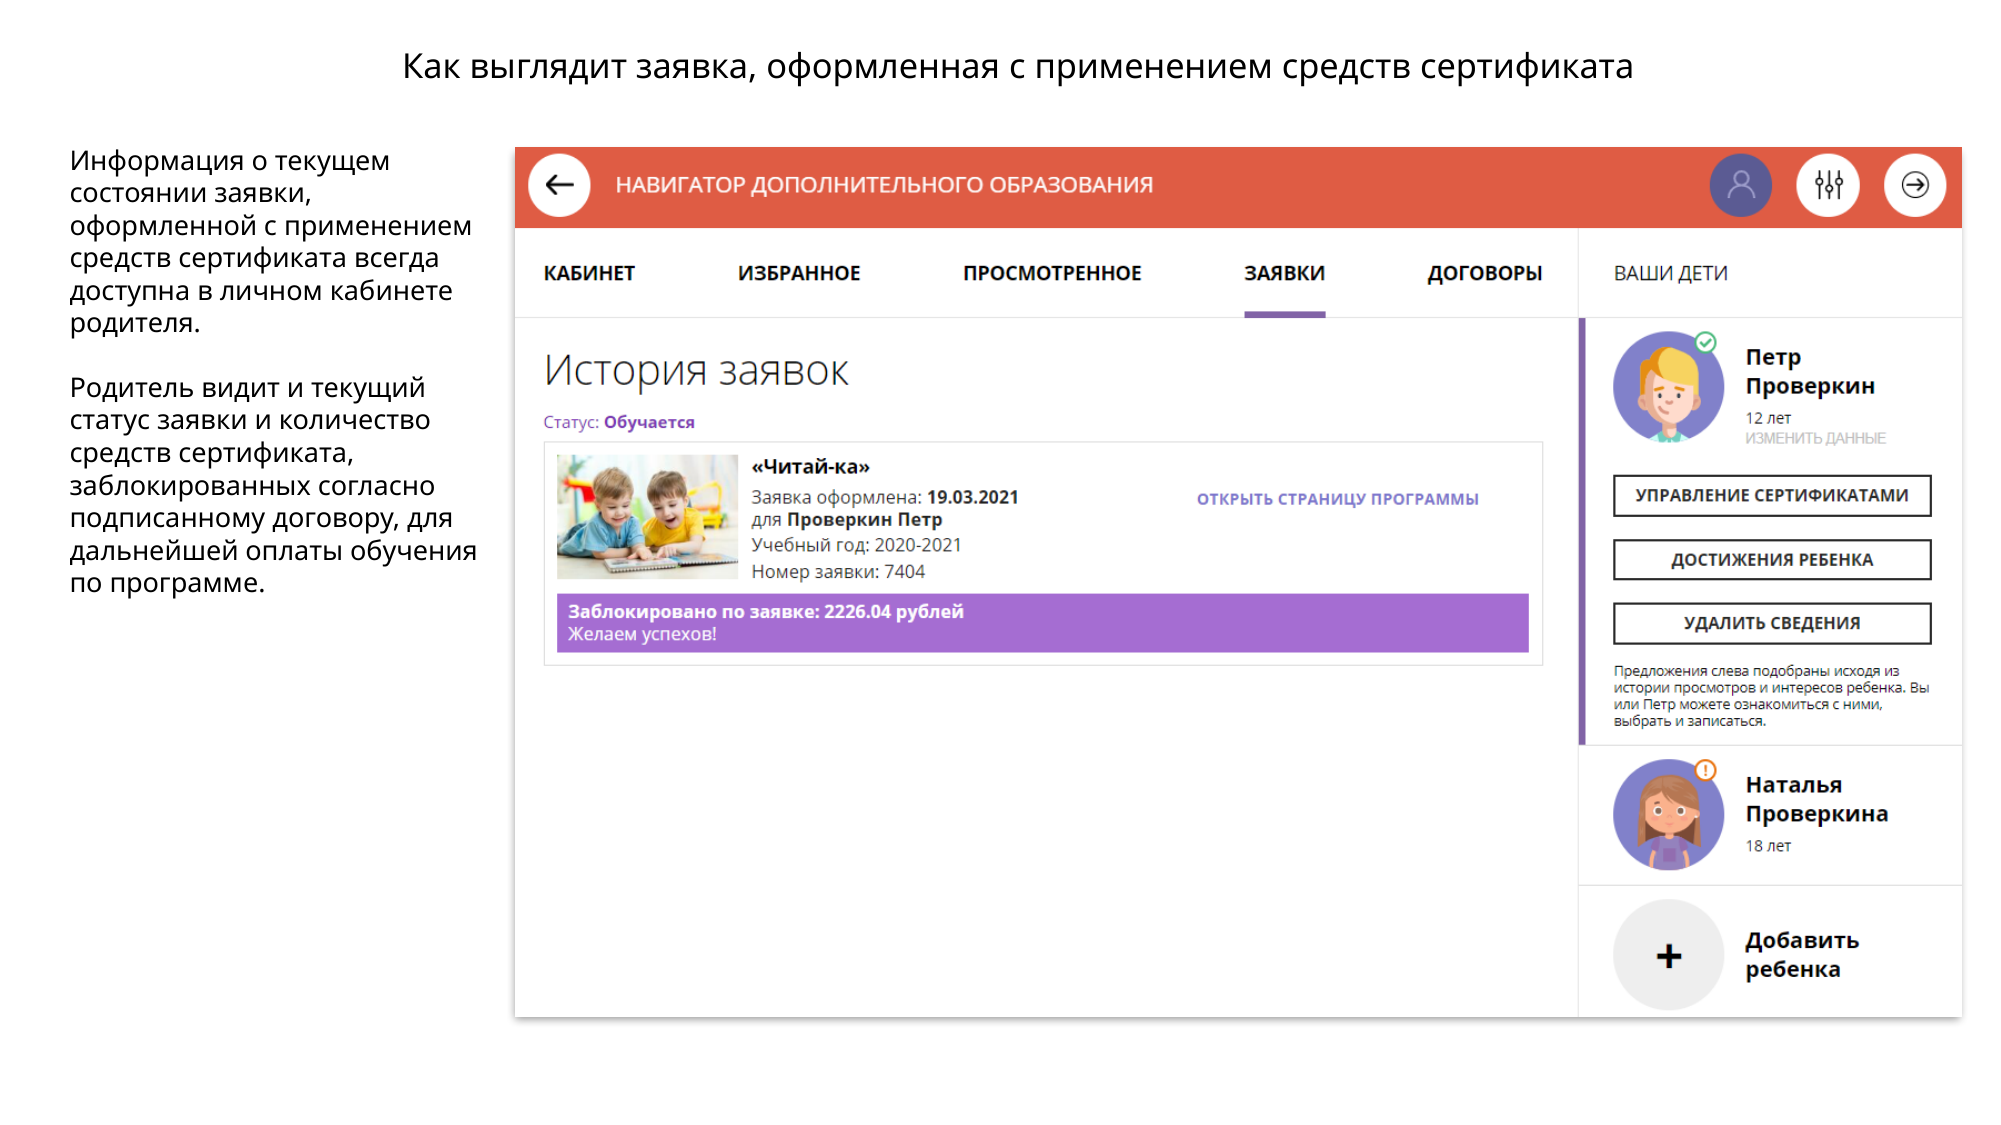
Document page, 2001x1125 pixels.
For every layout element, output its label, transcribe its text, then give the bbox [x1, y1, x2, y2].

picture [515, 147, 1962, 1017]
text_box Информация о текущем состоянии заявки, оформленной с применением средств сертификата всегда доступна в личном кабинете родителя. Родитель видит и текущий статус заявки и количество средств сертификата, заблокированных согласно подписанному договору, для дальнейшей оплаты обучения по программе. [54, 135, 519, 606]
title Как выглядит заявка, оформленная с применением средств сертификата [75, 41, 1962, 95]
